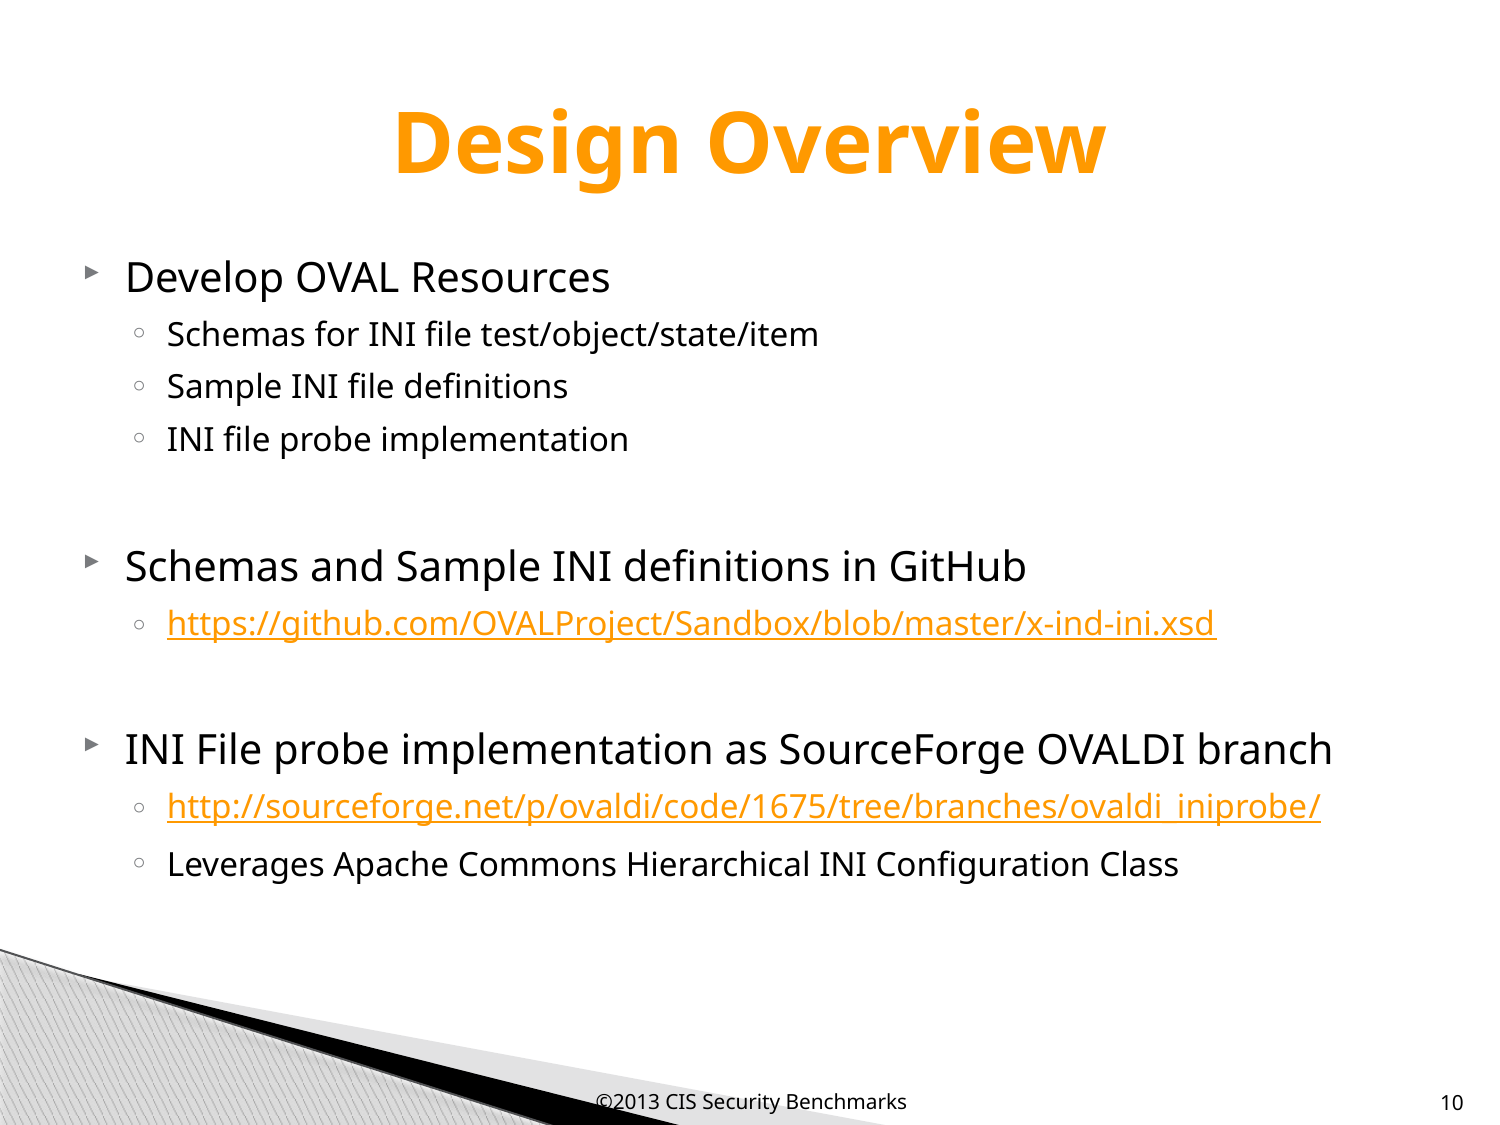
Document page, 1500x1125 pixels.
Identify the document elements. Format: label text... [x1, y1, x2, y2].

title Design Overview [75, 45, 1425, 233]
list Develop OVAL Resources Schemas for INI file test/object/state/item Sample INI file definitions INI file probe implementation Schemas and Sample INI definitions in GitHub https://github.com/OVALProject/Sandbox/blob/master/x-ind-ini.xsd INI File probe implementation as SourceForge OVALDI branch http://sourceforge.net/p/ovaldi/code/1675/tree/branches/ovaldi_iniprobe/ Leverages Apache Commons Hierarchical INI Configuration Class [50, 243, 1450, 986]
slide_number 10 [1418, 1065, 1479, 1125]
footer ©2013 CIS Security Benchmarks [508, 1064, 1000, 1125]
